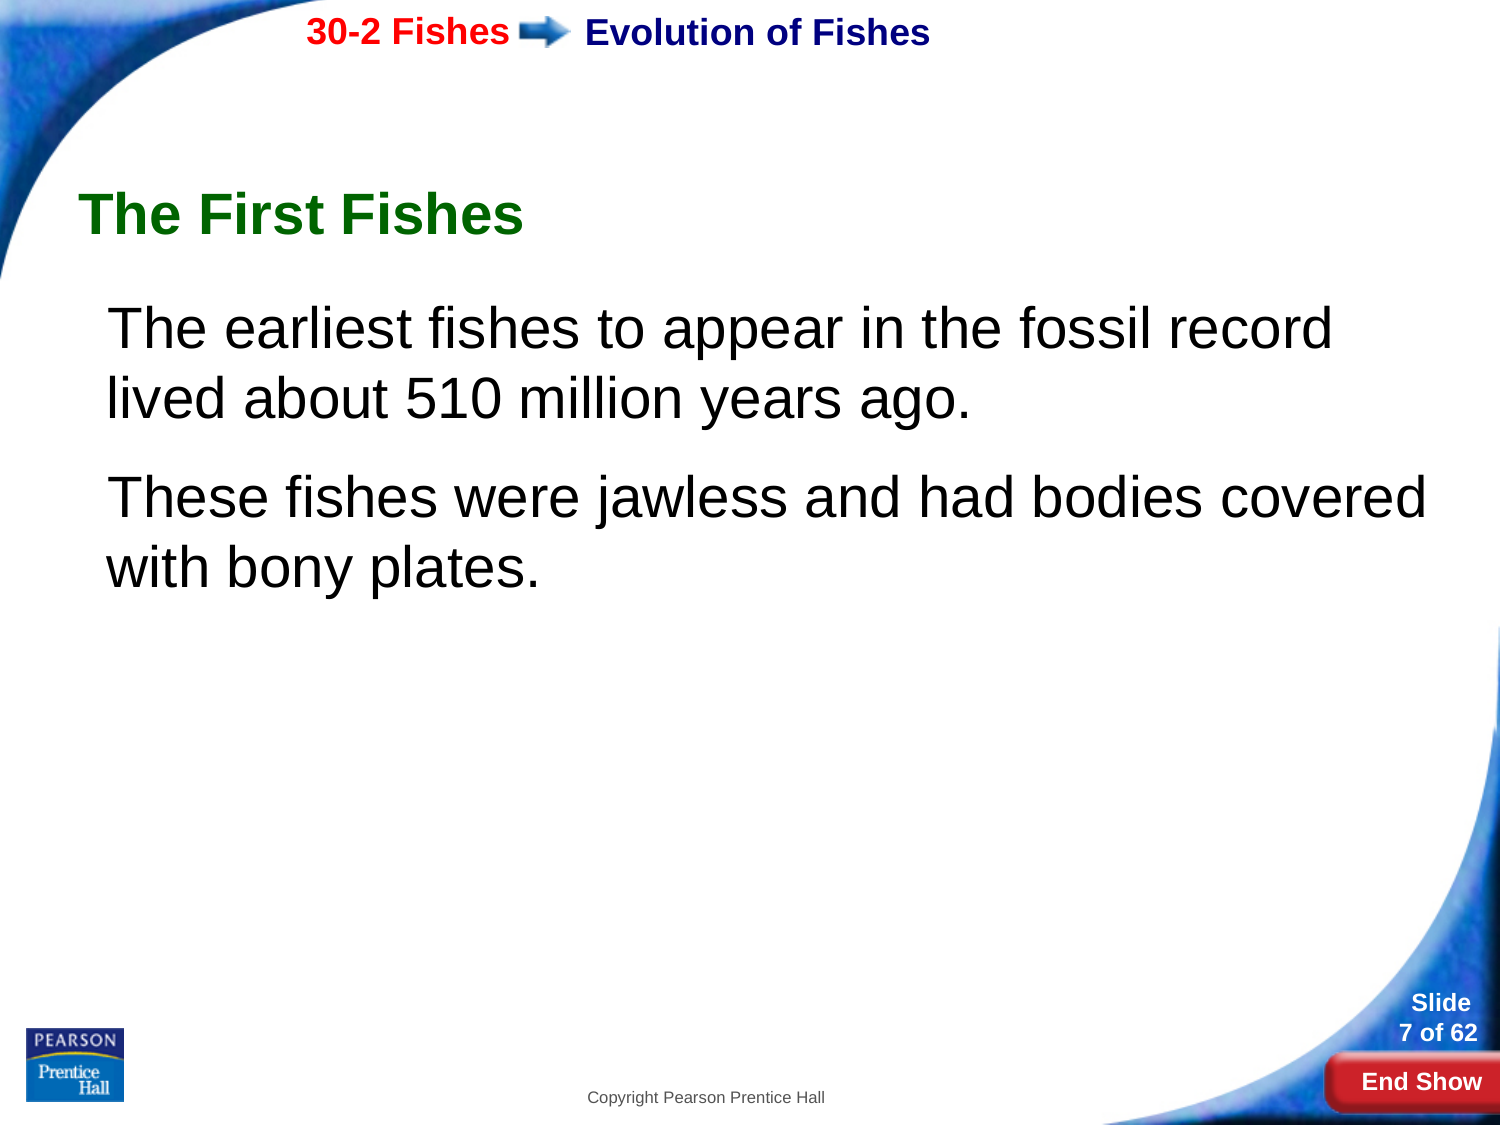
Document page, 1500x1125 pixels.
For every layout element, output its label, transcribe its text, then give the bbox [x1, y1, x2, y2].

list The First Fishes The earliest fishes to appear in the fossil record lived about 510 million years ago. These fishes were jawless and had bodies covered with bony plates. [44, 179, 1448, 976]
footer Copyright Pearson Prentice Hall [468, 1078, 945, 1105]
title Evolution of Fishes [569, 0, 1239, 76]
picture [0, 0, 1500, 1125]
